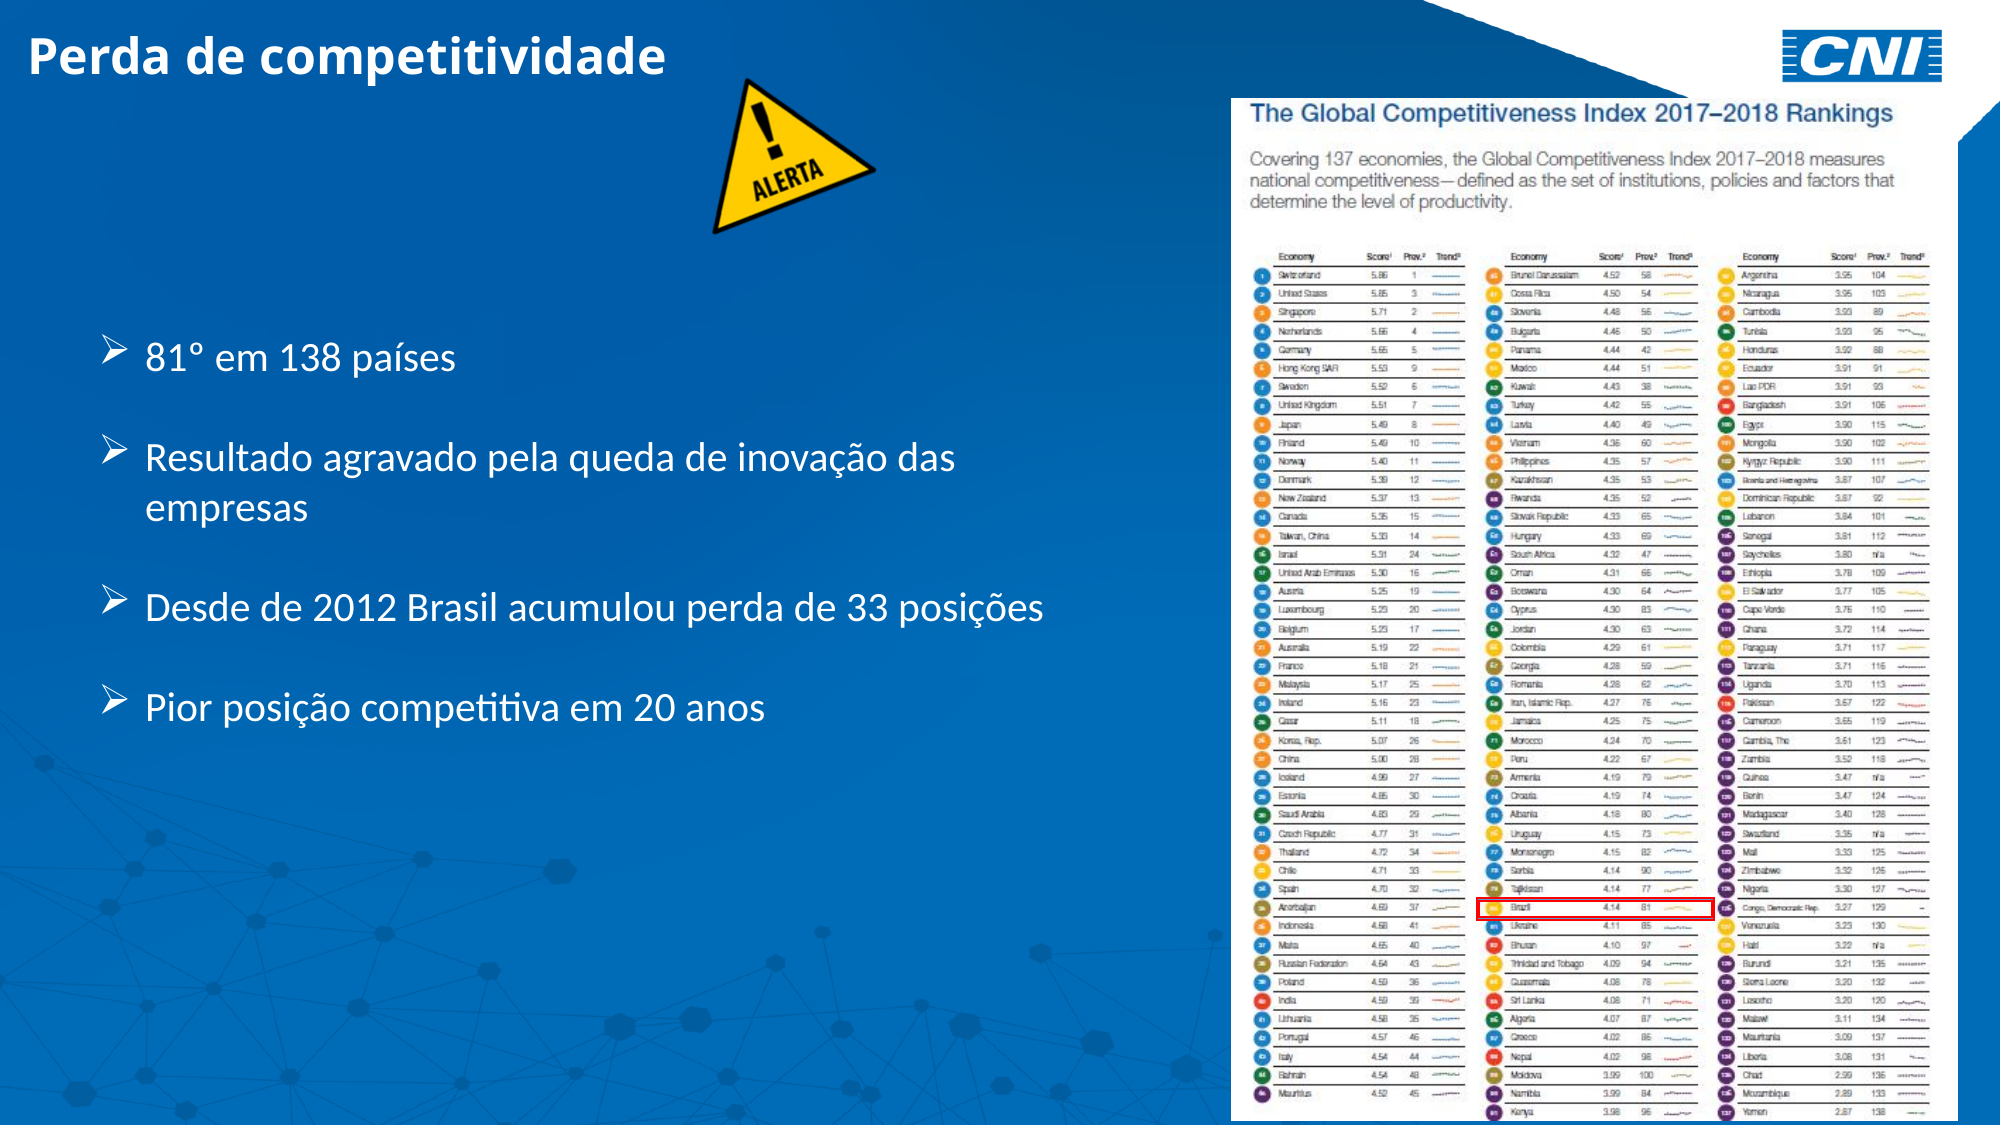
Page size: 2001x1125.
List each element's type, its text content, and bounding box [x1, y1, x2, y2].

text_box Perda de competitividade [12, 16, 1933, 92]
text_box 81º em 138 países Resultado agravado pela queda de inovação das empresas Desde de 2012 Brasil acumulou perda de 33 posições Pior posição competitiva em 20 anos [83, 321, 1084, 737]
picture [0, 0, 2000, 1125]
